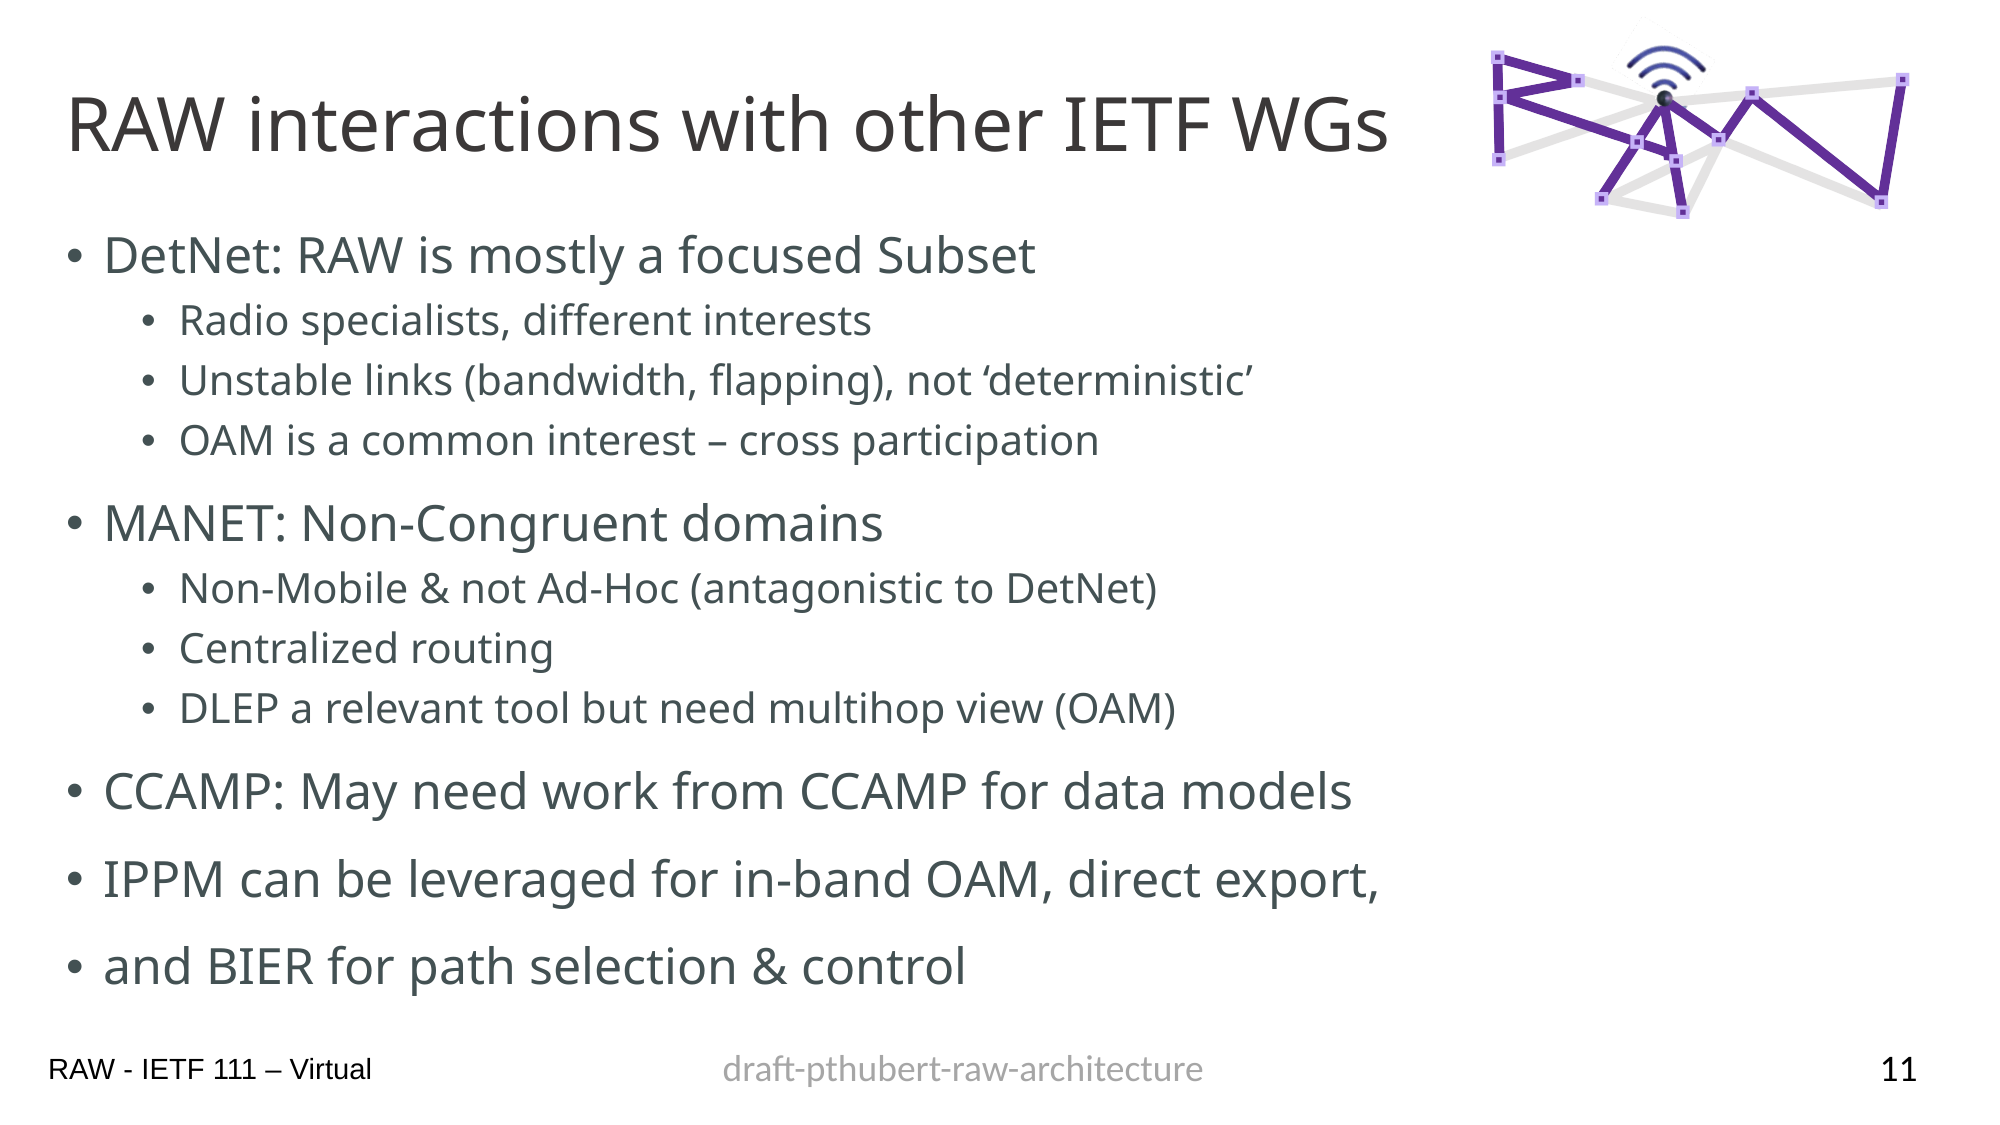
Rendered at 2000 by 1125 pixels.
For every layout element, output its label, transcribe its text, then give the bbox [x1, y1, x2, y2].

list DetNet: RAW is mostly a focused Subset Radio specialists, different interests Unstable links (bandwidth, flapping), not ‘deterministic’ OAM is a common interest – cross participation MANET: Non-Congruent domains Non-Mobile & not Ad-Hoc (antagonistic to DetNet) Centralized routing DLEP a relevant tool but need multihop view (OAM) CCAMP: May need work from CCAMP for data models IPPM can be leveraged for in-band OAM, direct export, and BIER for path selection & control [51, 220, 1926, 1015]
slide_number 11 [1708, 1036, 1933, 1097]
text_box draft-pthubert-raw-architecture [707, 1036, 1708, 1097]
title RAW interactions with other IETF WGs [50, 70, 1927, 188]
picture [1464, 0, 1956, 239]
